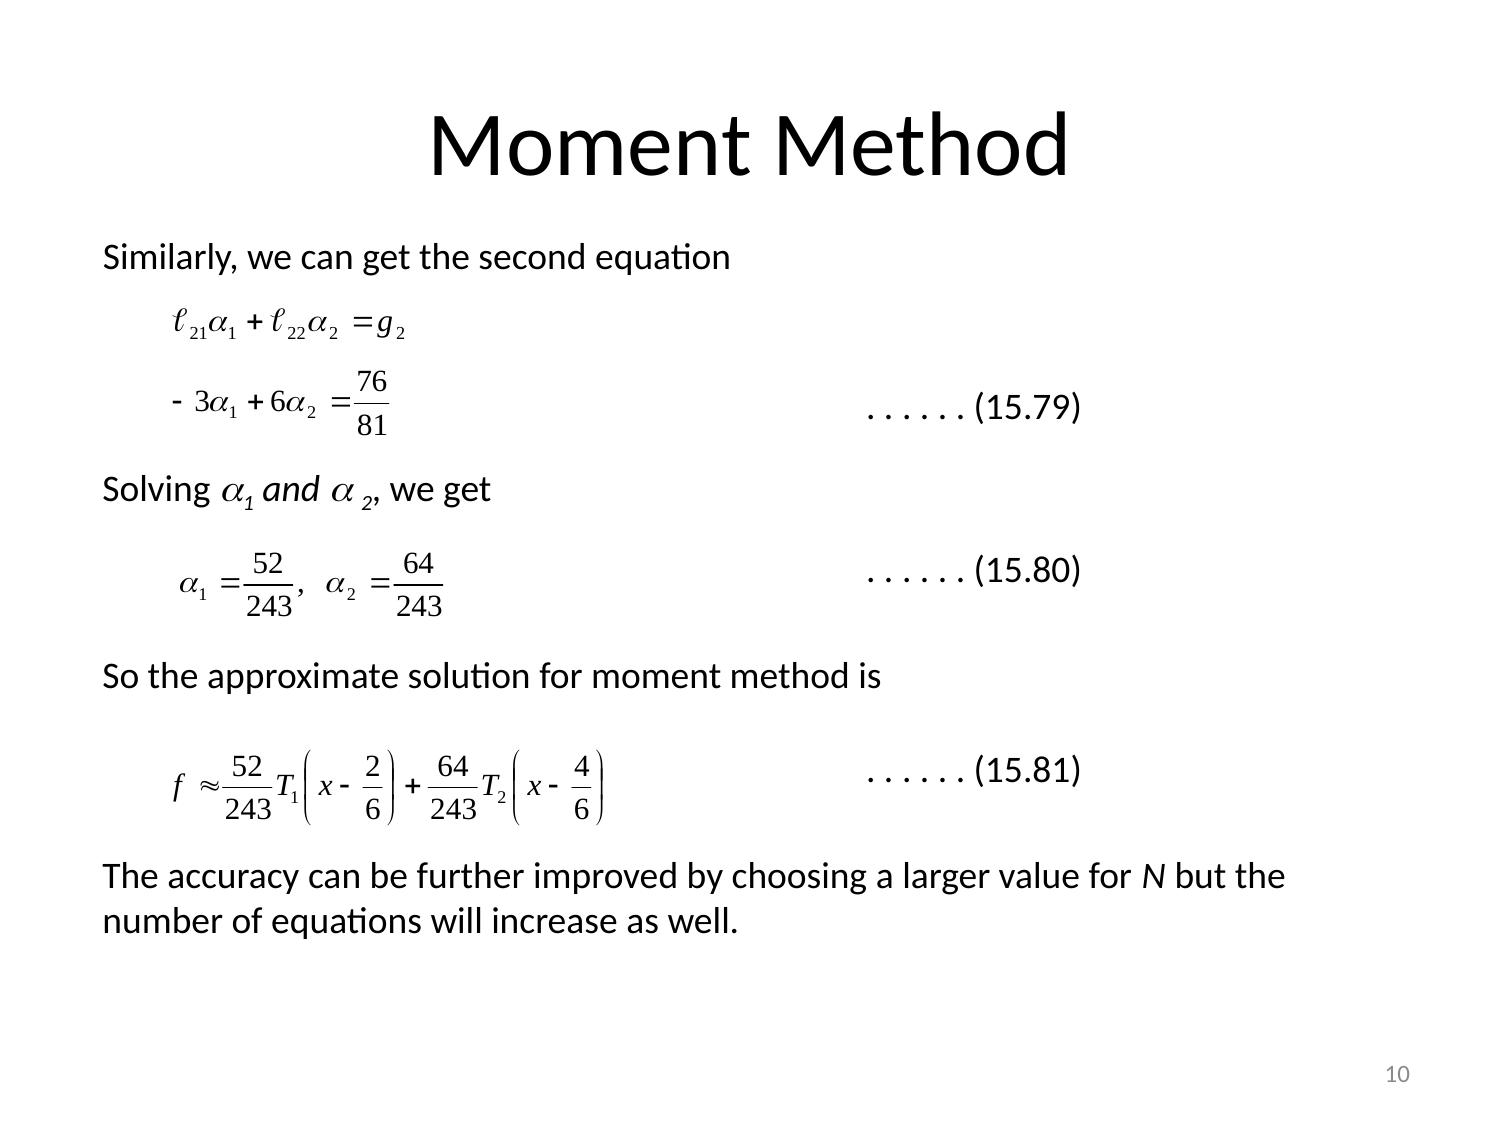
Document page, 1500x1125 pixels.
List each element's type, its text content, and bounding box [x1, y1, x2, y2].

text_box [174, 543, 450, 624]
text_box . . . . . . (15.79) [851, 374, 1098, 435]
text_box Similarly, we can get the second equation [88, 224, 747, 285]
text_box So the approximate solution for moment method is [87, 643, 975, 704]
slide_number 10 [1074, 1042, 1425, 1103]
title Moment Method [75, 45, 1425, 233]
text_box The accuracy can be further improved by choosing a larger value for N but the number of equations will increase as well. [87, 843, 1363, 949]
text_box . . . . . . (15.81) [851, 737, 1098, 798]
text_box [166, 362, 395, 443]
text_box . . . . . . (15.80) [851, 537, 1098, 598]
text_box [162, 743, 612, 832]
text_box Solving 1 and  2, we get [87, 456, 675, 523]
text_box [166, 299, 411, 345]
